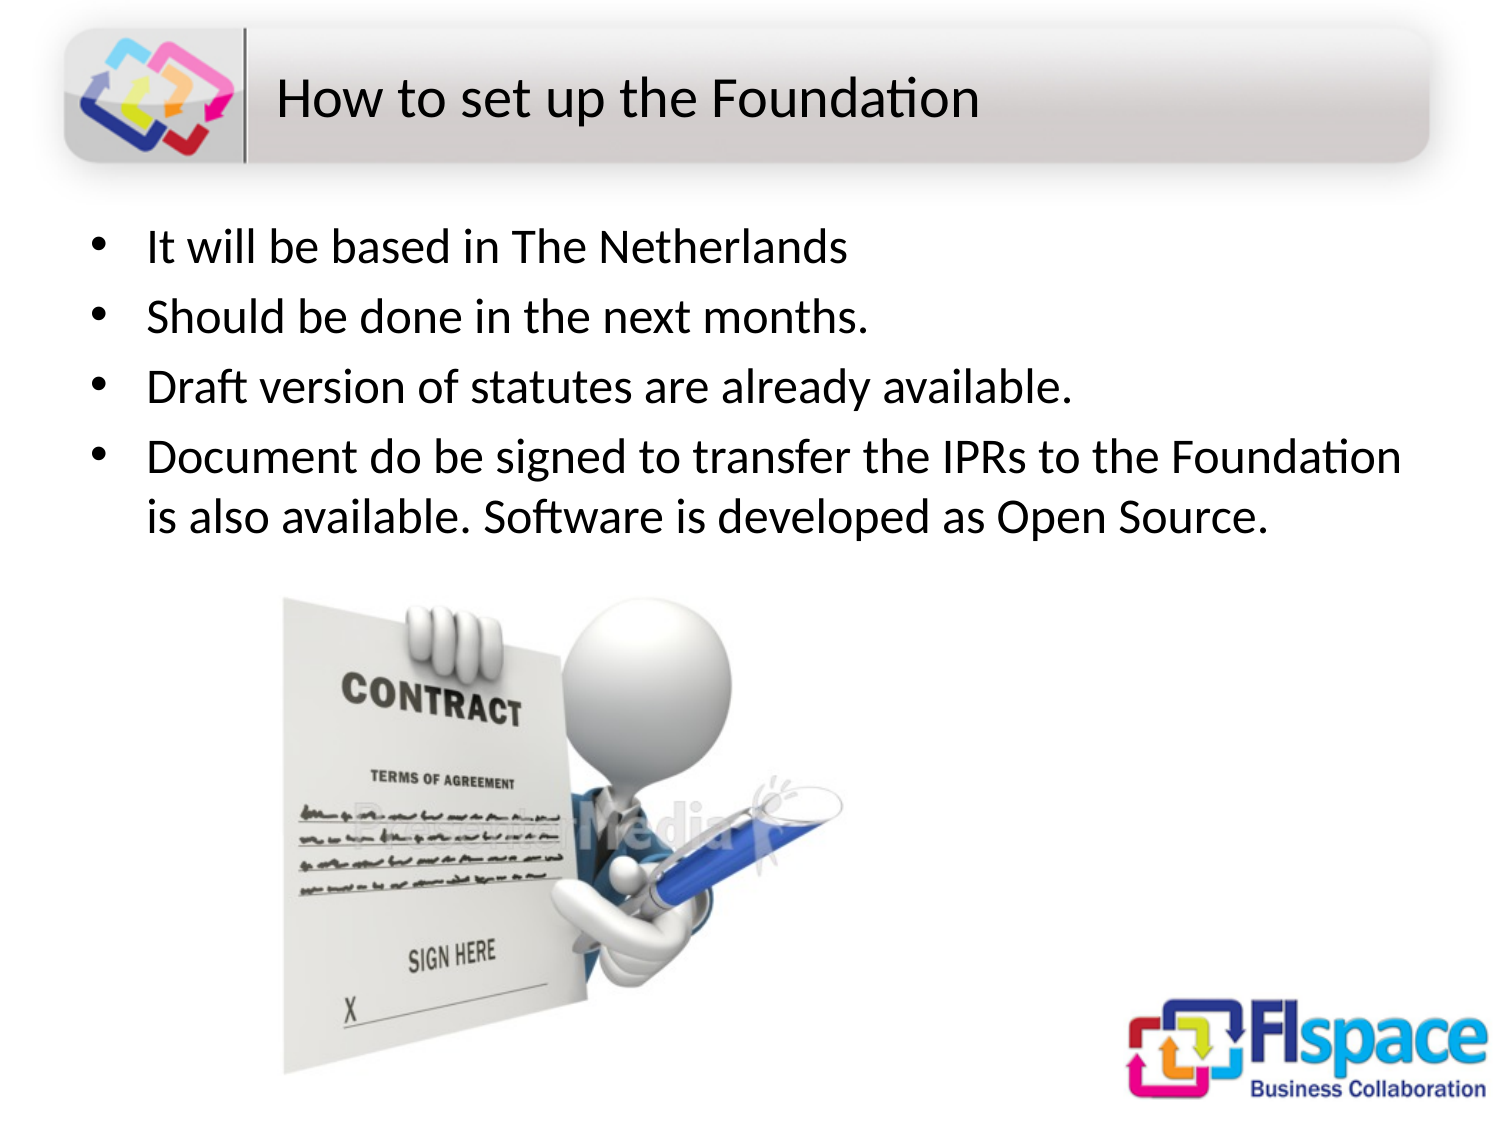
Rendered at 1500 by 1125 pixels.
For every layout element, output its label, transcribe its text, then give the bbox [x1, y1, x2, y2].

picture [1347, 1047, 1361, 1055]
picture [0, 0, 1500, 253]
picture [277, 550, 848, 1122]
picture [1387, 1047, 1401, 1056]
list It will be based in The Netherlands Should be done in the next months. Draft version of statutes are already available. Document do be signed to transfer the IPRs to the Foundation is also available. Software is developed as Open Source. [75, 205, 1425, 1047]
picture [1123, 960, 1500, 1125]
title How to set up the Foundation [261, 39, 1401, 149]
